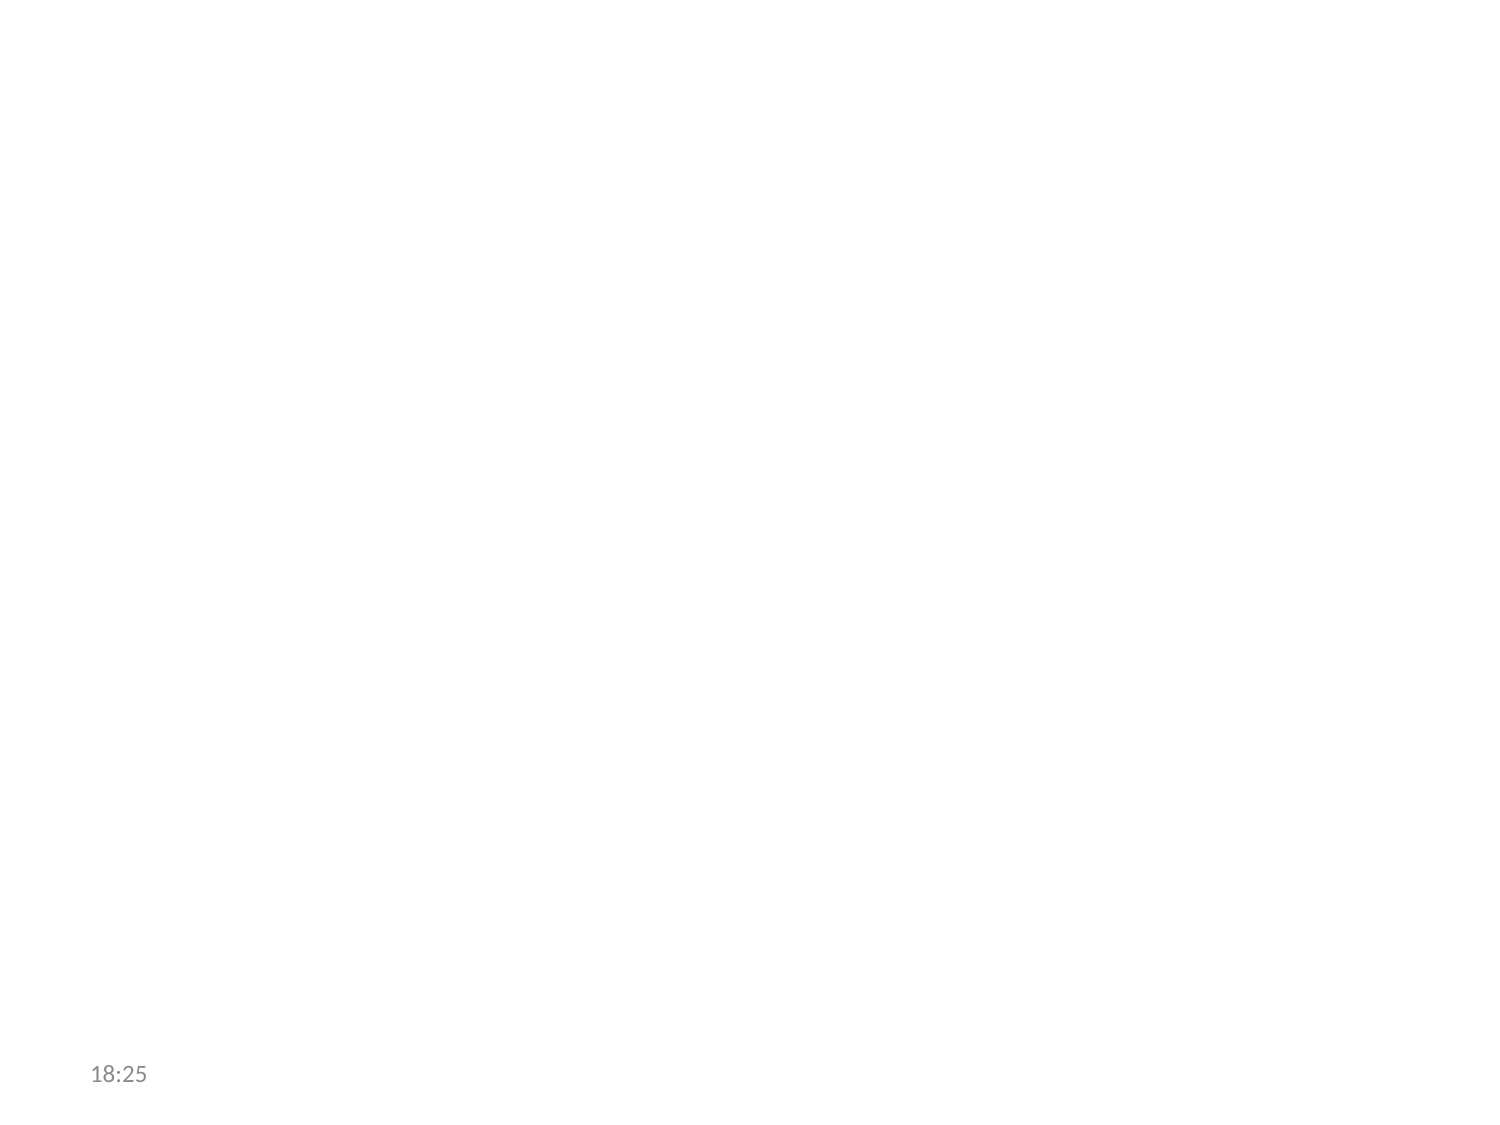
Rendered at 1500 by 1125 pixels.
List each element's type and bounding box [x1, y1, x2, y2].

slide_number [75, 1042, 425, 1103]
